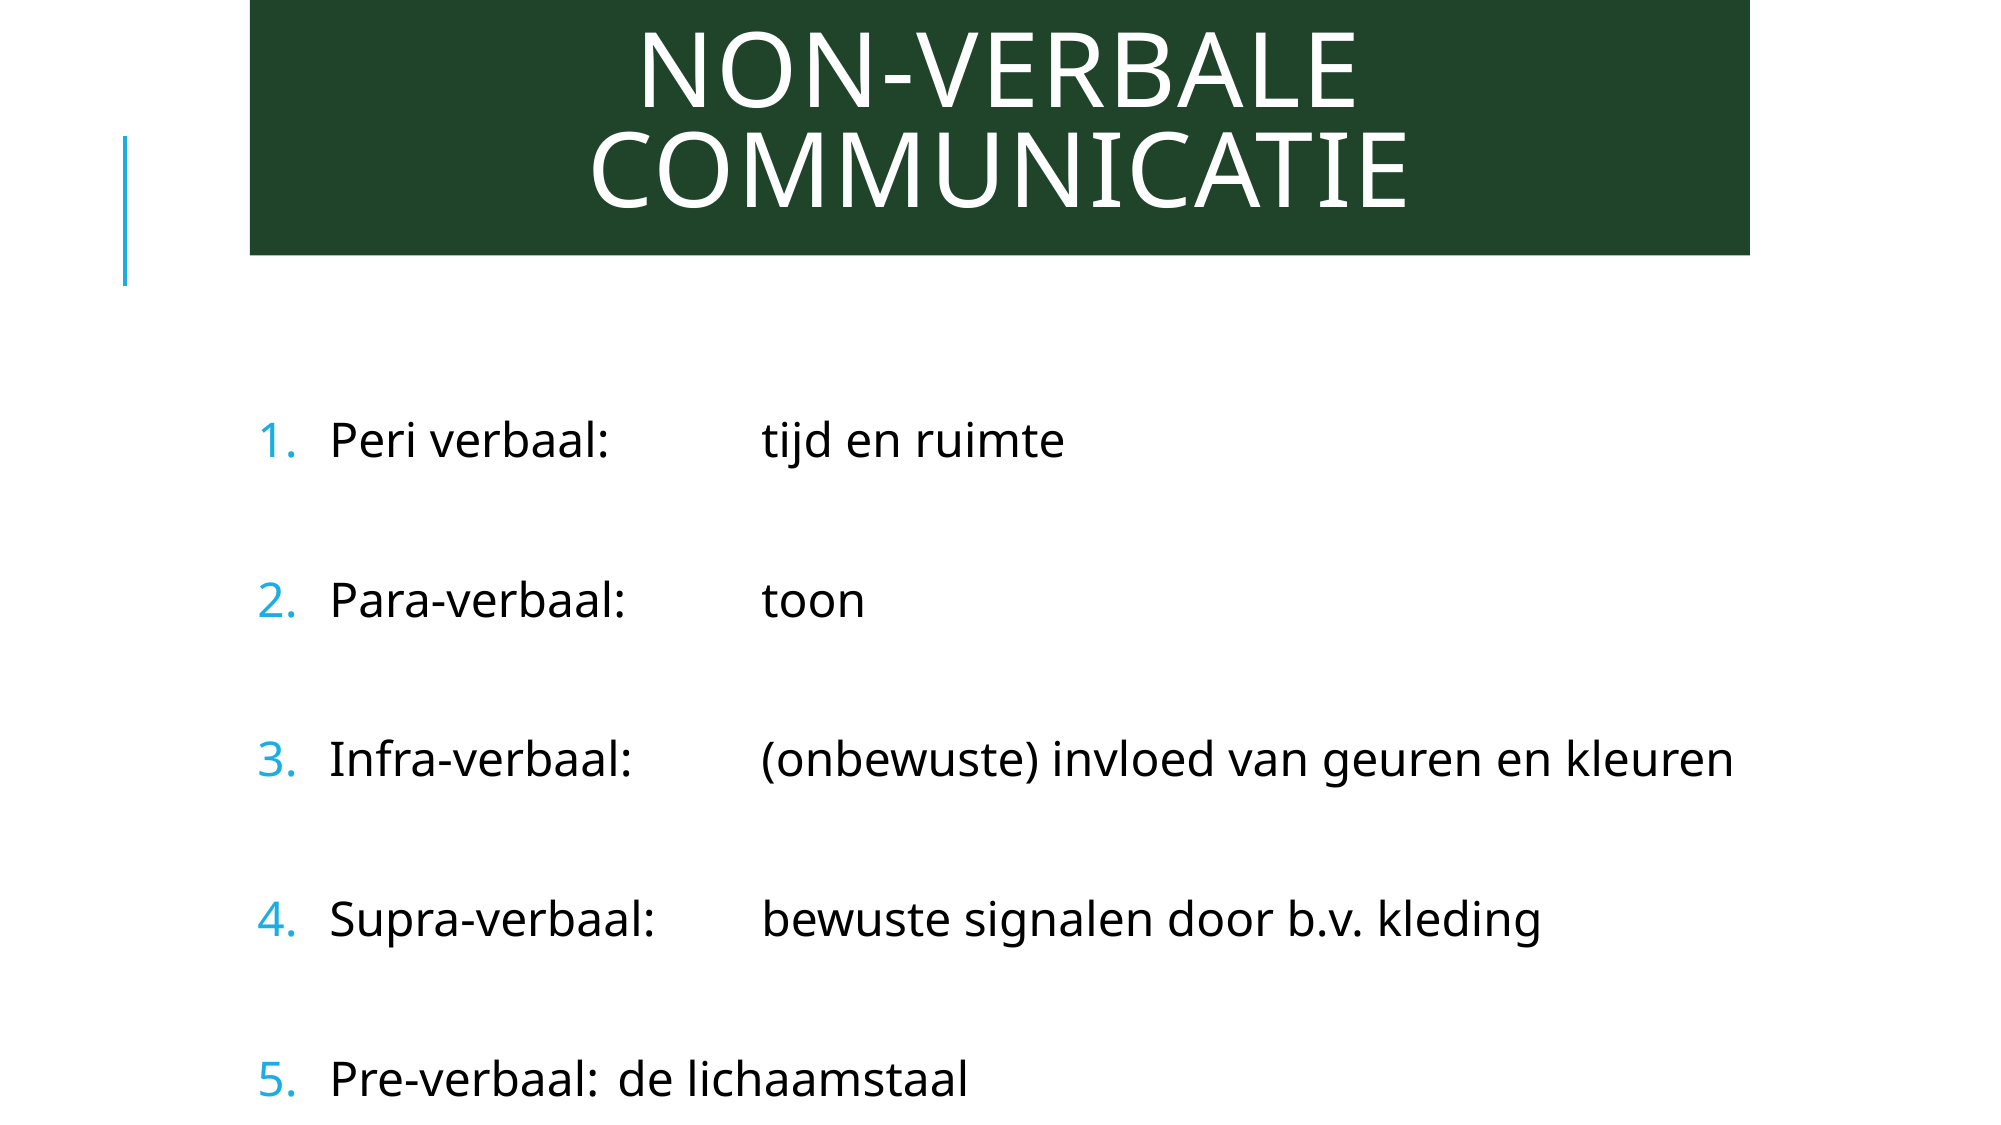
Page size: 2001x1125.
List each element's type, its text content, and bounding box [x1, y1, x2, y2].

list Peri verbaal: tijd en ruimte Para-verbaal: toon Infra-verbaal: (onbewuste) invloed van geuren en kleuren Supra-verbaal: bewuste signalen door b.v. kleding Pre-verbaal: de lichaamstaal [249, 256, 1750, 1125]
title Non-verbale communicatie [249, 0, 1750, 256]
